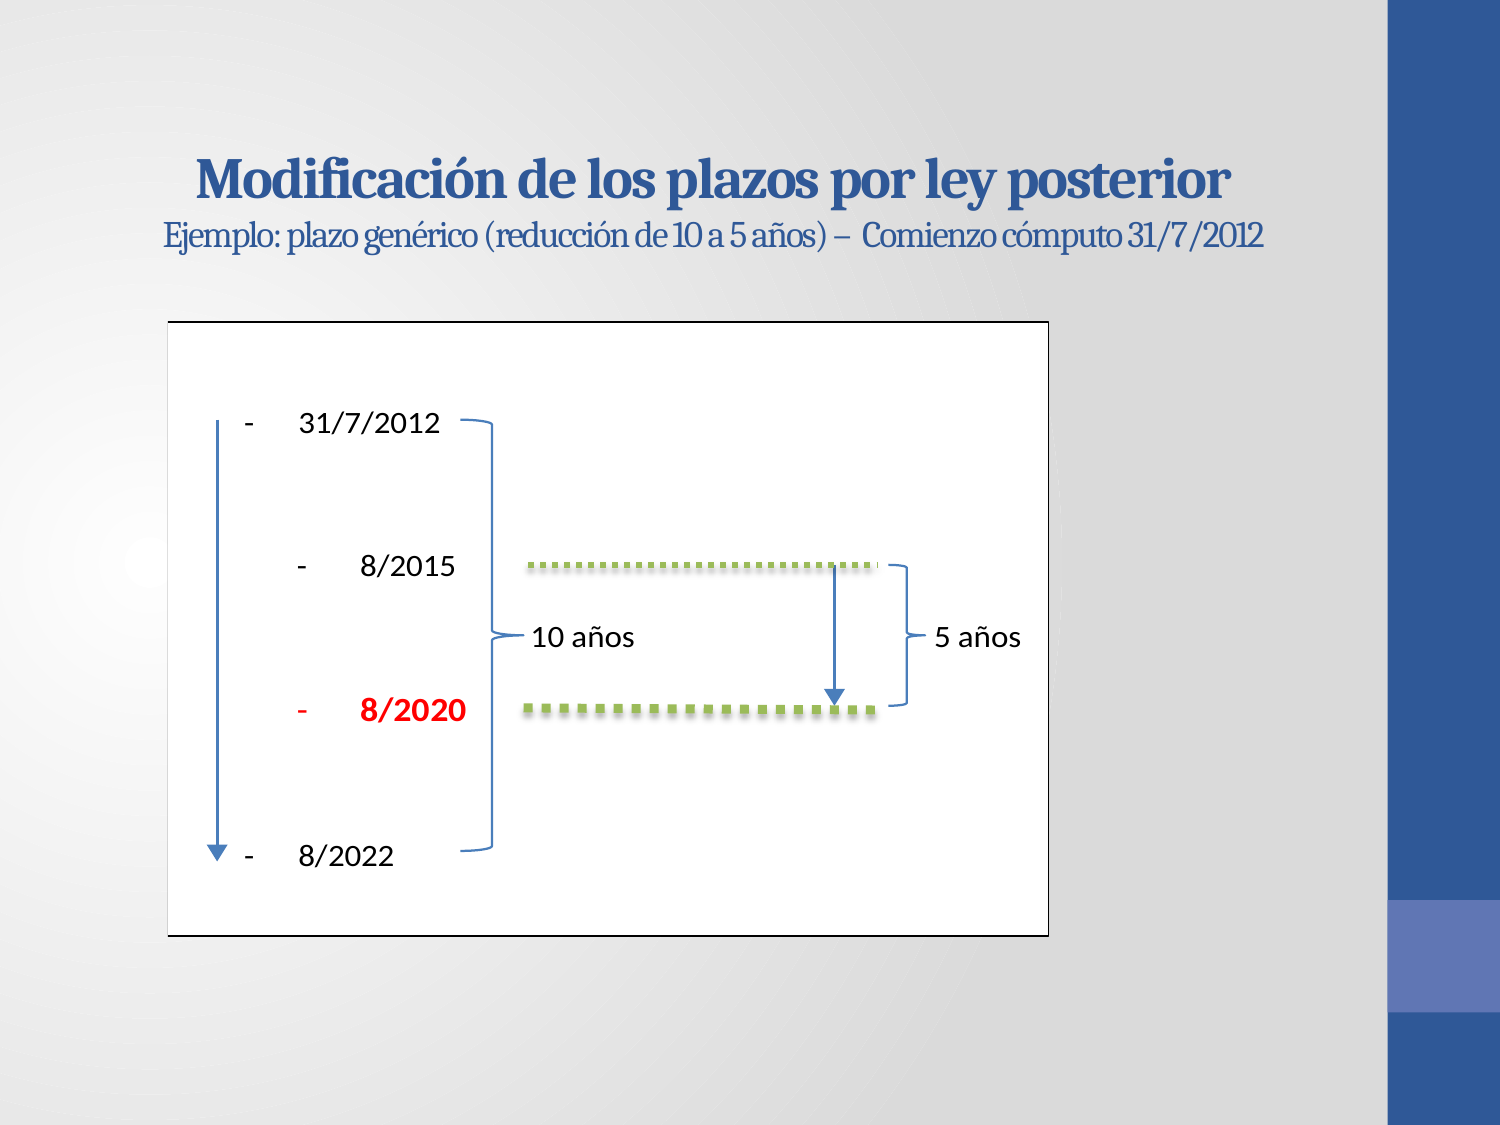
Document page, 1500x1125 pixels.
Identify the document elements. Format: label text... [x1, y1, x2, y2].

title Modificación de los plazos por ley posterior Ejemplo: plazo genérico (reducción de 10 a 5 años) – Comienzo cómputo 31/7/2012 [88, 149, 1339, 337]
picture [167, 308, 1500, 941]
